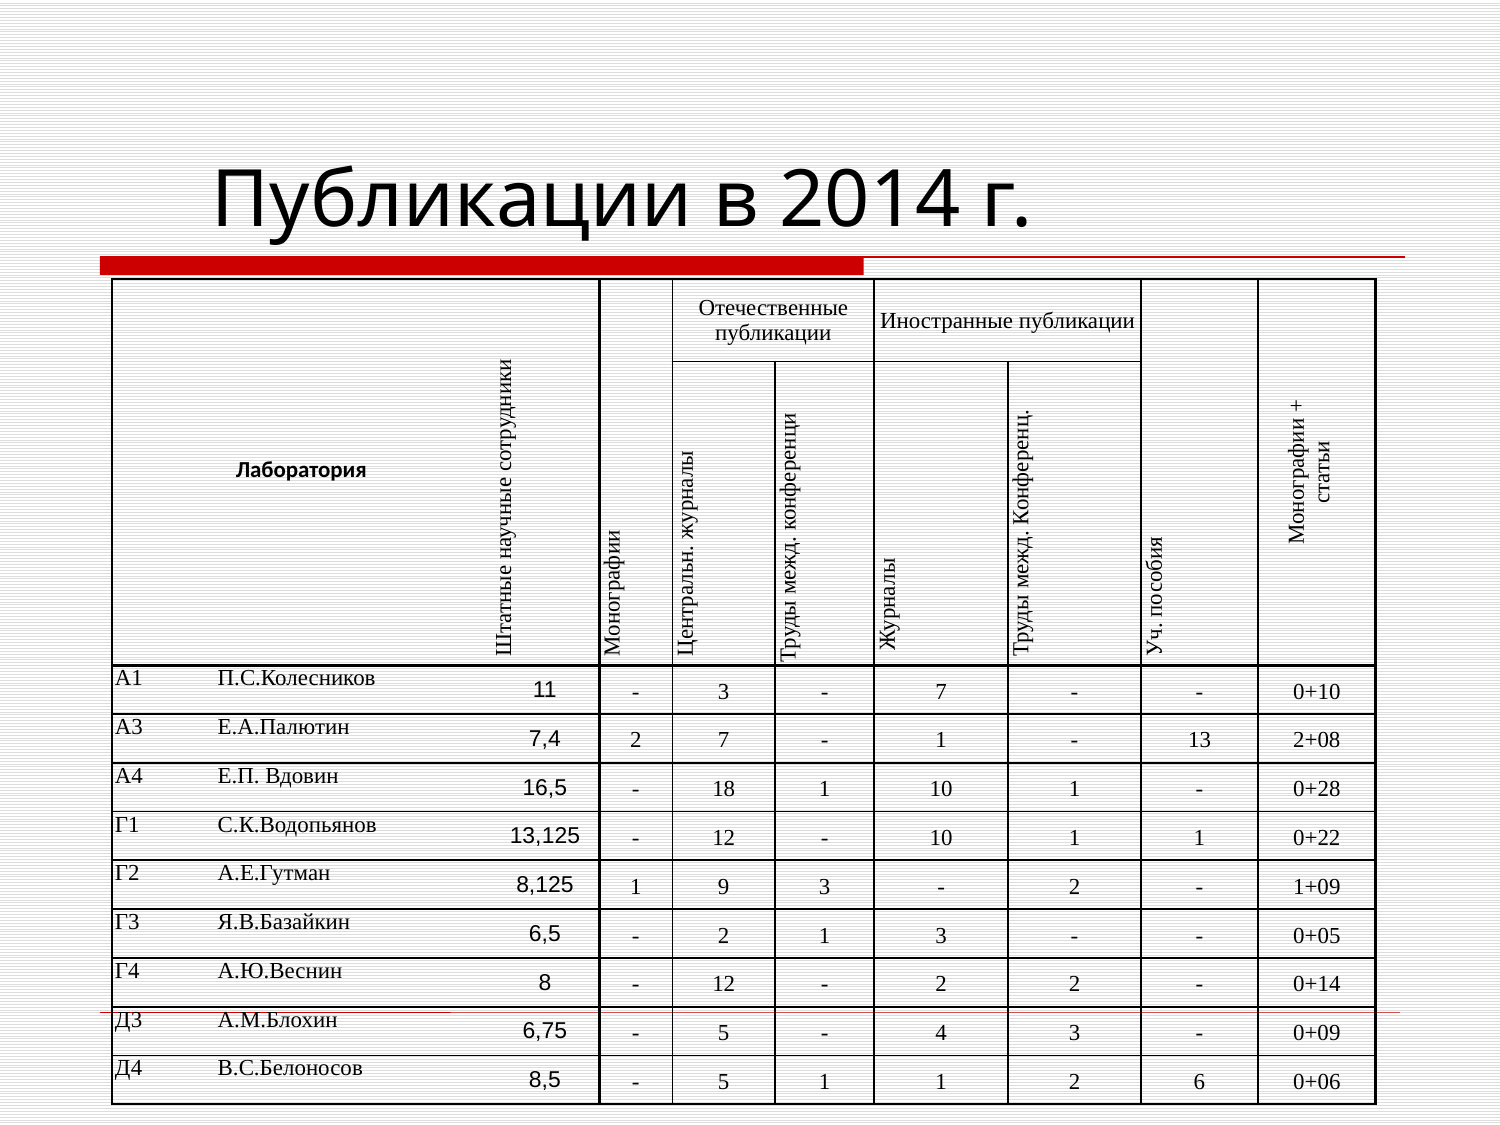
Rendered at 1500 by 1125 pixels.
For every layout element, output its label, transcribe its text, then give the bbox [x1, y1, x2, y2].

table_cell 1 [601, 861, 672, 908]
table_cell 13,125 [491, 812, 598, 859]
table_cell 16,5 [491, 764, 598, 811]
table_cell 0+14 [1259, 959, 1374, 1006]
table_cell 0+09 [1259, 1008, 1374, 1055]
table_cell Г2 [113, 861, 215, 908]
table_cell Труды межд. конференци [776, 362, 873, 664]
table_cell Я.В.Базайкин [215, 910, 491, 957]
table_cell - [776, 812, 873, 859]
table_cell 0+06 [1259, 1056, 1374, 1103]
table_cell А.Ю.Веснин [215, 959, 491, 1006]
table_cell - [1142, 910, 1257, 957]
table_cell - [776, 959, 873, 1006]
table_cell Е.П. Вдовин [215, 764, 491, 811]
table_cell - [776, 1008, 873, 1055]
table_header Монографии [601, 280, 672, 664]
table_cell 12 [673, 812, 774, 859]
table_cell - [601, 764, 672, 811]
table_cell 6 [1142, 1056, 1257, 1103]
table_cell 6,5 [491, 910, 598, 957]
table_cell - [875, 861, 1007, 908]
table_cell Д3 [113, 1008, 215, 1055]
table_cell 5 [673, 1056, 774, 1103]
table_cell 0+22 [1259, 812, 1374, 859]
table_cell - [601, 959, 672, 1006]
table_cell 13 [1142, 715, 1257, 762]
table_cell Журналы [875, 362, 1007, 664]
table_cell С.К.Водопьянов [215, 812, 491, 859]
table_cell 5 [673, 1008, 774, 1055]
table_header Лаборатория [113, 280, 491, 664]
table_cell - [1142, 861, 1257, 908]
table_cell 11 [491, 667, 598, 713]
table_cell - [776, 715, 873, 762]
table_header Штатные научные сотрудники [491, 280, 598, 664]
table_cell 1 [875, 1056, 1007, 1103]
table_cell - [776, 667, 873, 713]
table_cell 7 [673, 715, 774, 762]
table_cell 7 [875, 667, 1007, 713]
table_cell 3 [1009, 1008, 1140, 1055]
table_cell 6,75 [491, 1008, 598, 1055]
table_cell 2 [673, 910, 774, 957]
table_cell 2+08 [1259, 715, 1374, 762]
table_cell 1 [776, 910, 873, 957]
table_cell Д4 [113, 1056, 215, 1103]
table_cell 7,4 [491, 715, 598, 762]
table_cell Е.А.Палютин [215, 715, 491, 762]
table_cell - [601, 1008, 672, 1055]
table_header Монографии + статьи [1259, 280, 1374, 664]
table_cell - [1009, 667, 1140, 713]
table_cell 2 [875, 959, 1007, 1006]
table_cell Г3 [113, 910, 215, 957]
table_cell - [601, 1056, 672, 1103]
table_cell - [1142, 959, 1257, 1006]
table_cell 1 [776, 1056, 873, 1103]
table_cell 2 [1009, 861, 1140, 908]
table_cell 2 [1009, 1056, 1140, 1103]
table_cell Центральн. журналы [673, 362, 774, 664]
table_cell 2 [1009, 959, 1140, 1006]
table_cell 1 [1009, 764, 1140, 811]
table_cell 4 [875, 1008, 1007, 1055]
table_cell 1 [875, 715, 1007, 762]
title Публикации в 2014 г. [93, 49, 1407, 250]
table_cell 10 [875, 812, 1007, 859]
table_cell 1 [1142, 812, 1257, 859]
table_cell 8 [491, 959, 598, 1006]
table_cell А.Е.Гутман [215, 861, 491, 908]
table_cell - [1009, 715, 1140, 762]
table_cell 18 [673, 764, 774, 811]
table_cell А1 [113, 667, 215, 713]
table_cell Г1 [113, 812, 215, 859]
table_cell Труды межд. Конференц. [1009, 362, 1140, 664]
table_cell - [1142, 764, 1257, 811]
table_cell 8,125 [491, 861, 598, 908]
table_cell 1 [776, 764, 873, 811]
table_cell - [1009, 910, 1140, 957]
table_header Уч. пособия [1142, 280, 1257, 664]
table_cell 1 [1009, 812, 1140, 859]
table_cell В.С.Белоносов [215, 1056, 491, 1103]
table_cell - [601, 812, 672, 859]
table_cell - [1142, 1008, 1257, 1055]
table_cell 2 [601, 715, 672, 762]
table_cell 0+10 [1259, 667, 1374, 713]
table_cell 3 [673, 667, 774, 713]
table_cell 9 [673, 861, 774, 908]
table_header Иностранные публикации [875, 280, 1140, 361]
table_cell А4 [113, 764, 215, 811]
table_cell 0+28 [1259, 764, 1374, 811]
table_header Отечественные публикации [673, 280, 873, 361]
table_cell 12 [673, 959, 774, 1006]
table_cell 8,5 [491, 1056, 598, 1103]
table_cell 0+05 [1259, 910, 1374, 957]
table_cell 3 [776, 861, 873, 908]
table_cell П.С.Колесников [215, 667, 491, 713]
table_cell - [601, 667, 672, 713]
table_cell - [601, 910, 672, 957]
table_cell - [1142, 667, 1257, 713]
table_cell Г4 [113, 959, 215, 1006]
table_cell 10 [875, 764, 1007, 811]
table_cell А3 [113, 715, 215, 762]
table_cell А.М.Блохин [215, 1008, 491, 1055]
table_cell 1+09 [1259, 861, 1374, 908]
table_cell 3 [875, 910, 1007, 957]
